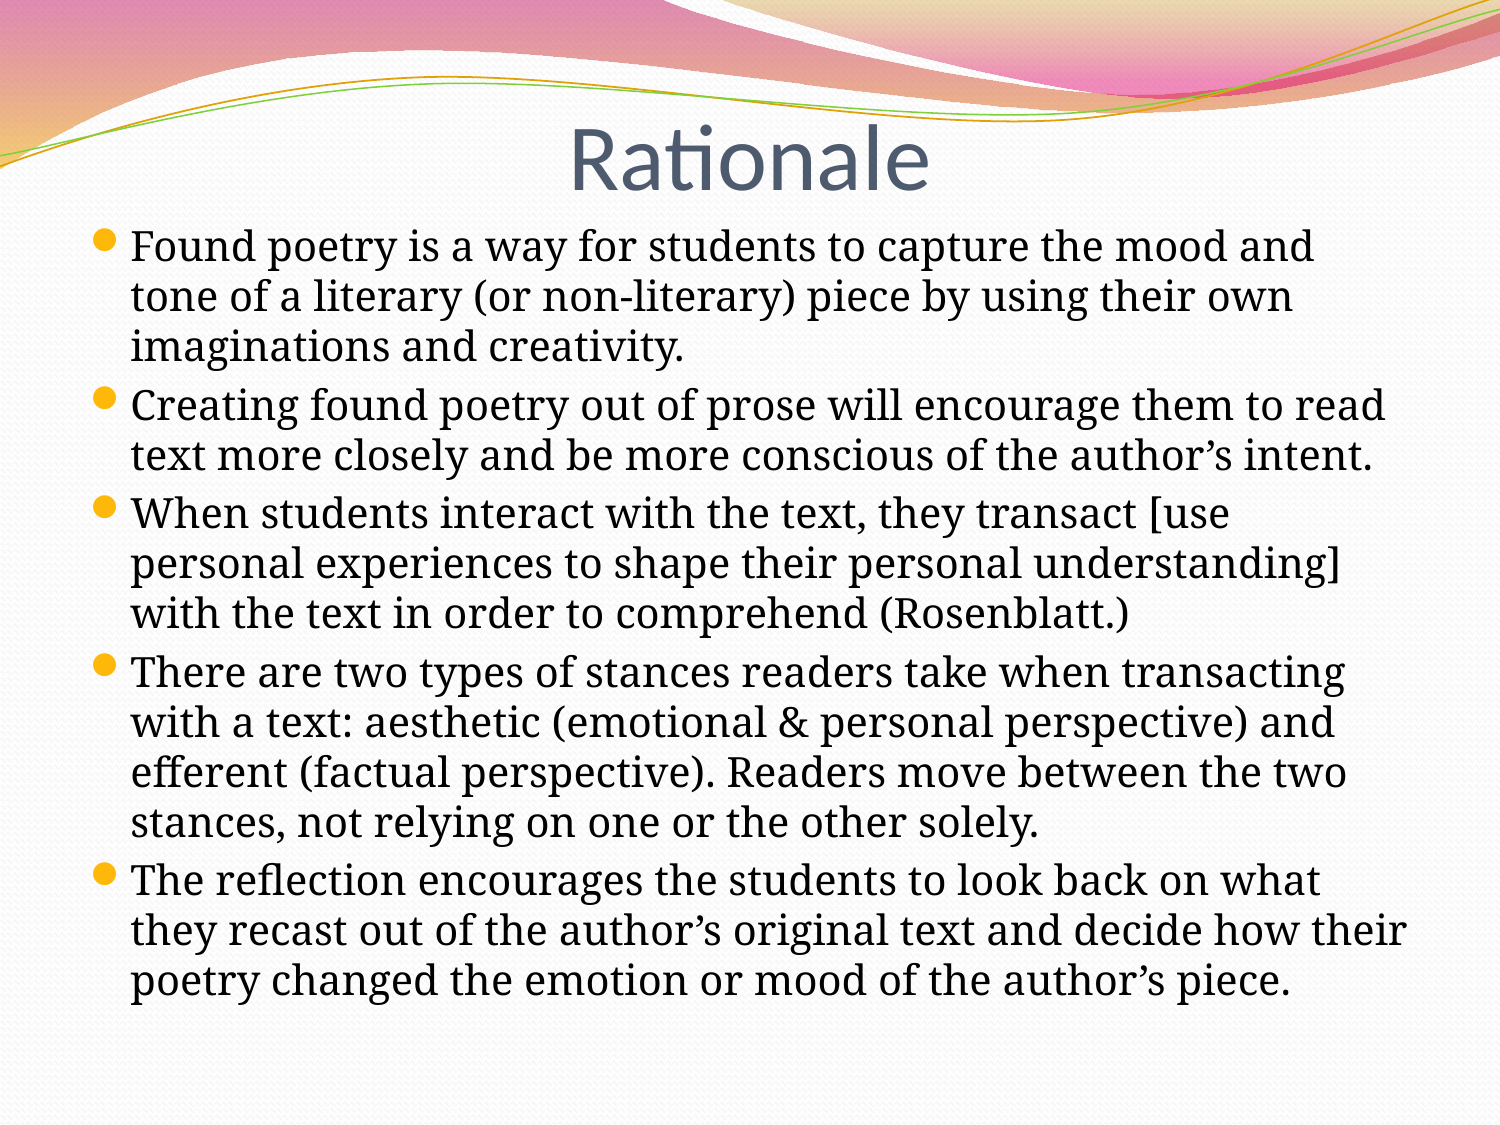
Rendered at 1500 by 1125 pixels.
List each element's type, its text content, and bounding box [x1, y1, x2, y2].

list Found poetry is a way for students to capture the mood and tone of a literary (or non-literary) piece by using their own imaginations and creativity. Creating found poetry out of prose will encourage them to read text more closely and be more conscious of the author’s intent. When students interact with the text, they transact [use personal experiences to shape their personal understanding] with the text in order to comprehend (Rosenblatt.) There are two types of stances readers take when transacting with a text: aesthetic (emotional & personal perspective) and efferent (factual perspective). Readers move between the two stances, not relying on one or the other solely. The reflection encourages the students to look back on what they recast out of the author’s original text and decide how their poetry changed the emotion or mood of the author’s piece. [75, 212, 1425, 1038]
title Rationale [75, 87, 1425, 210]
